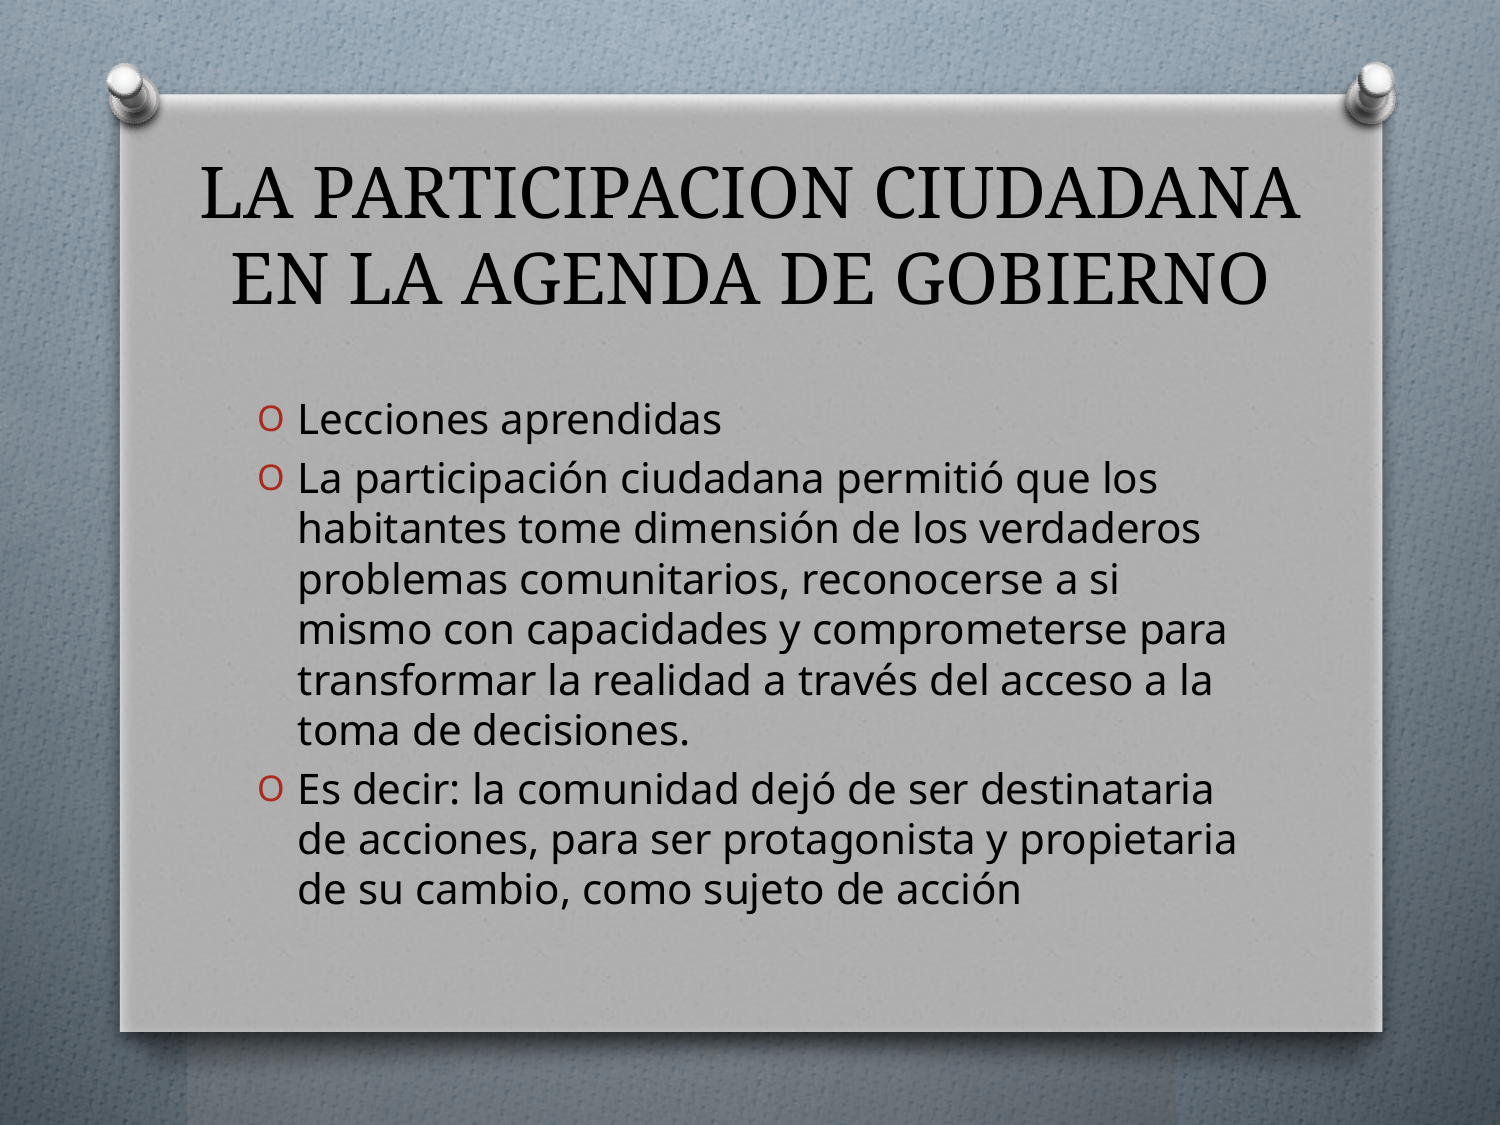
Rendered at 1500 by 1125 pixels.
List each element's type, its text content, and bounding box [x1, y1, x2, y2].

picture [75, 29, 198, 153]
list Lecciones aprendidas La participación ciudadana permitió que los habitantes tome dimensión de los verdaderos problemas comunitarios, reconocerse a si mismo con capacidades y comprometerse para transformar la realidad a través del acceso a la toma de decisiones. Es decir: la comunidad dejó de ser destinataria de acciones, para ser protagonista y propietaria de su cambio, como sujeto de acción [242, 385, 1257, 965]
picture [1317, 35, 1439, 156]
title LA PARTICIPACION CIUDADANA EN LA AGENDA DE GOBIERNO [179, 134, 1323, 332]
